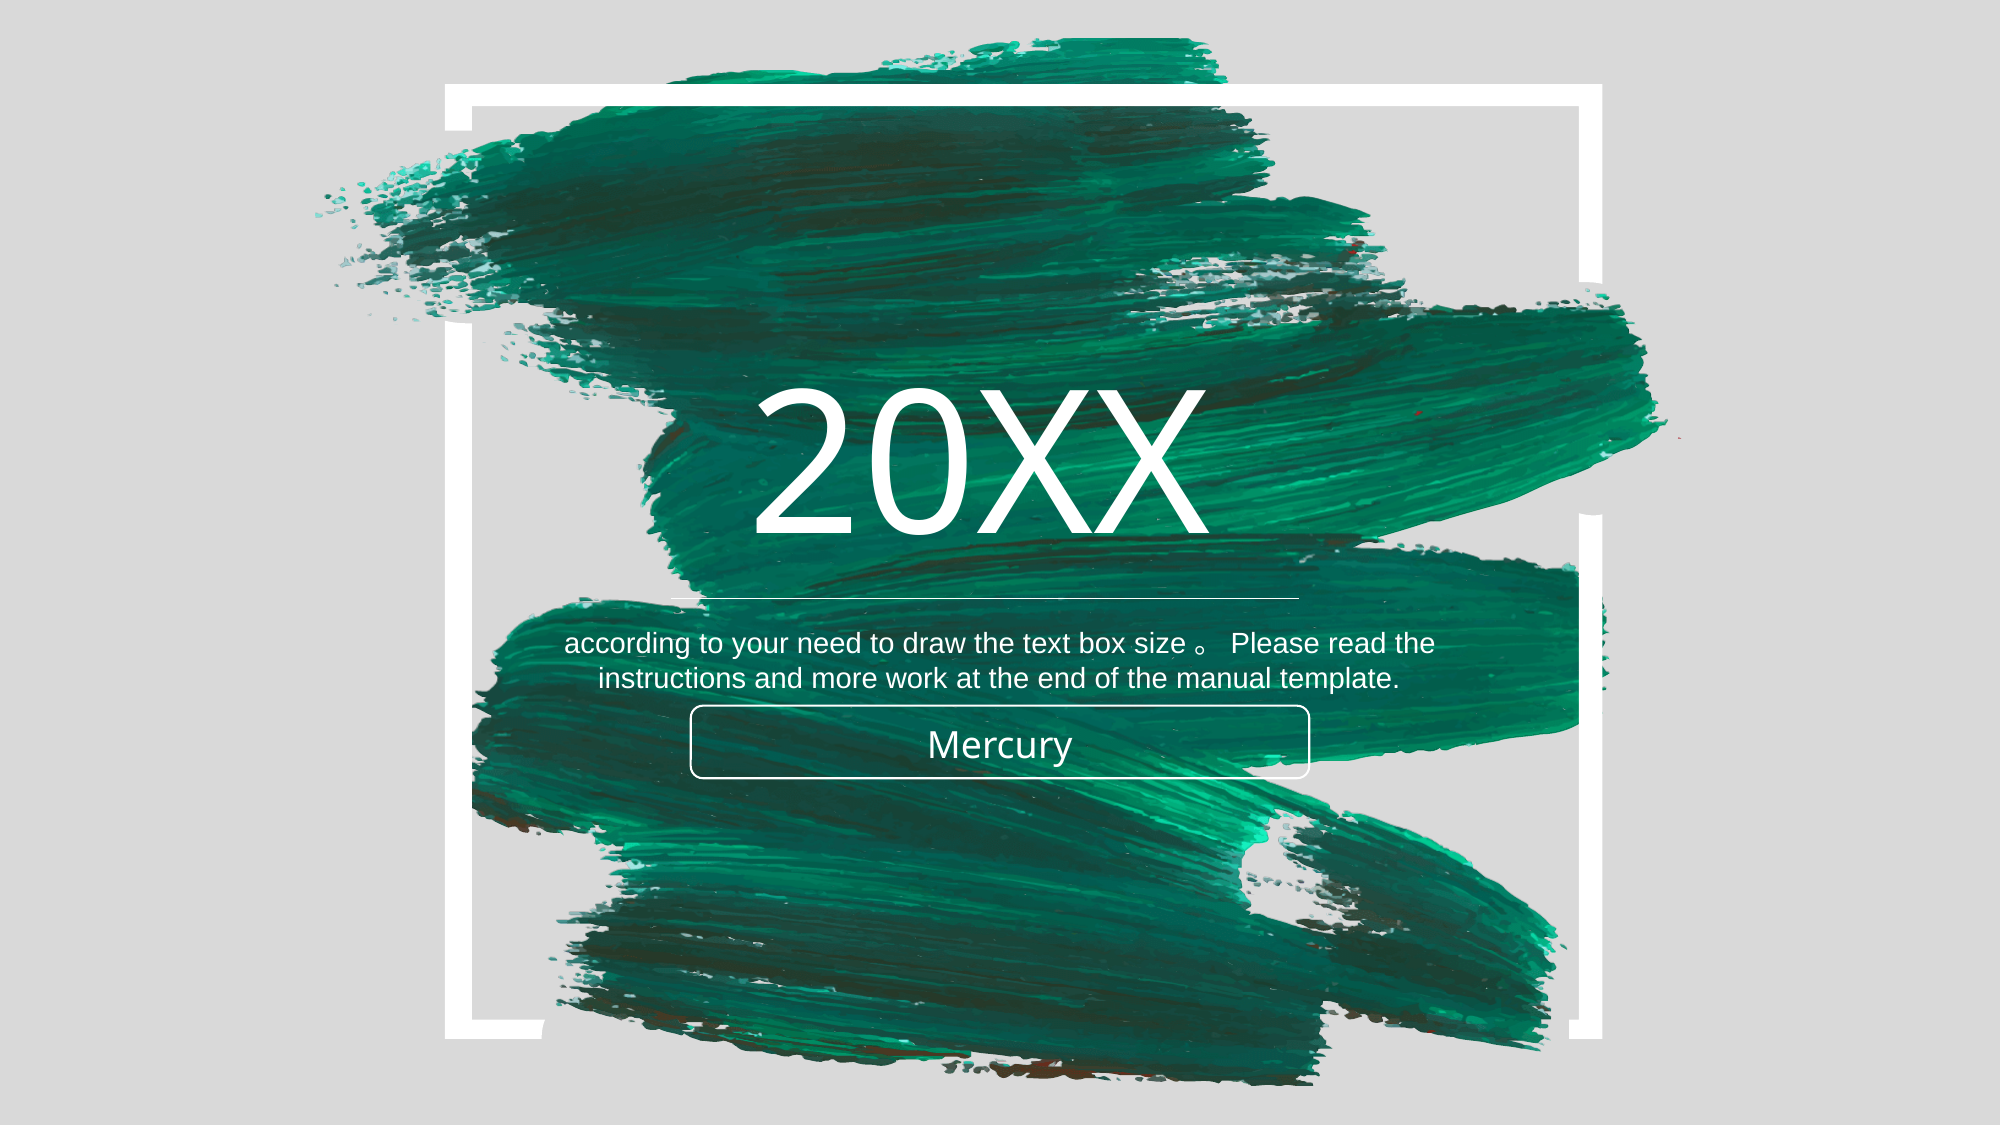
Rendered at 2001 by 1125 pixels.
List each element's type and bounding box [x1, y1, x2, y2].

picture [441, 81, 1603, 1039]
text_box [501, 598, 1499, 779]
text_box [315, 38, 1685, 1086]
